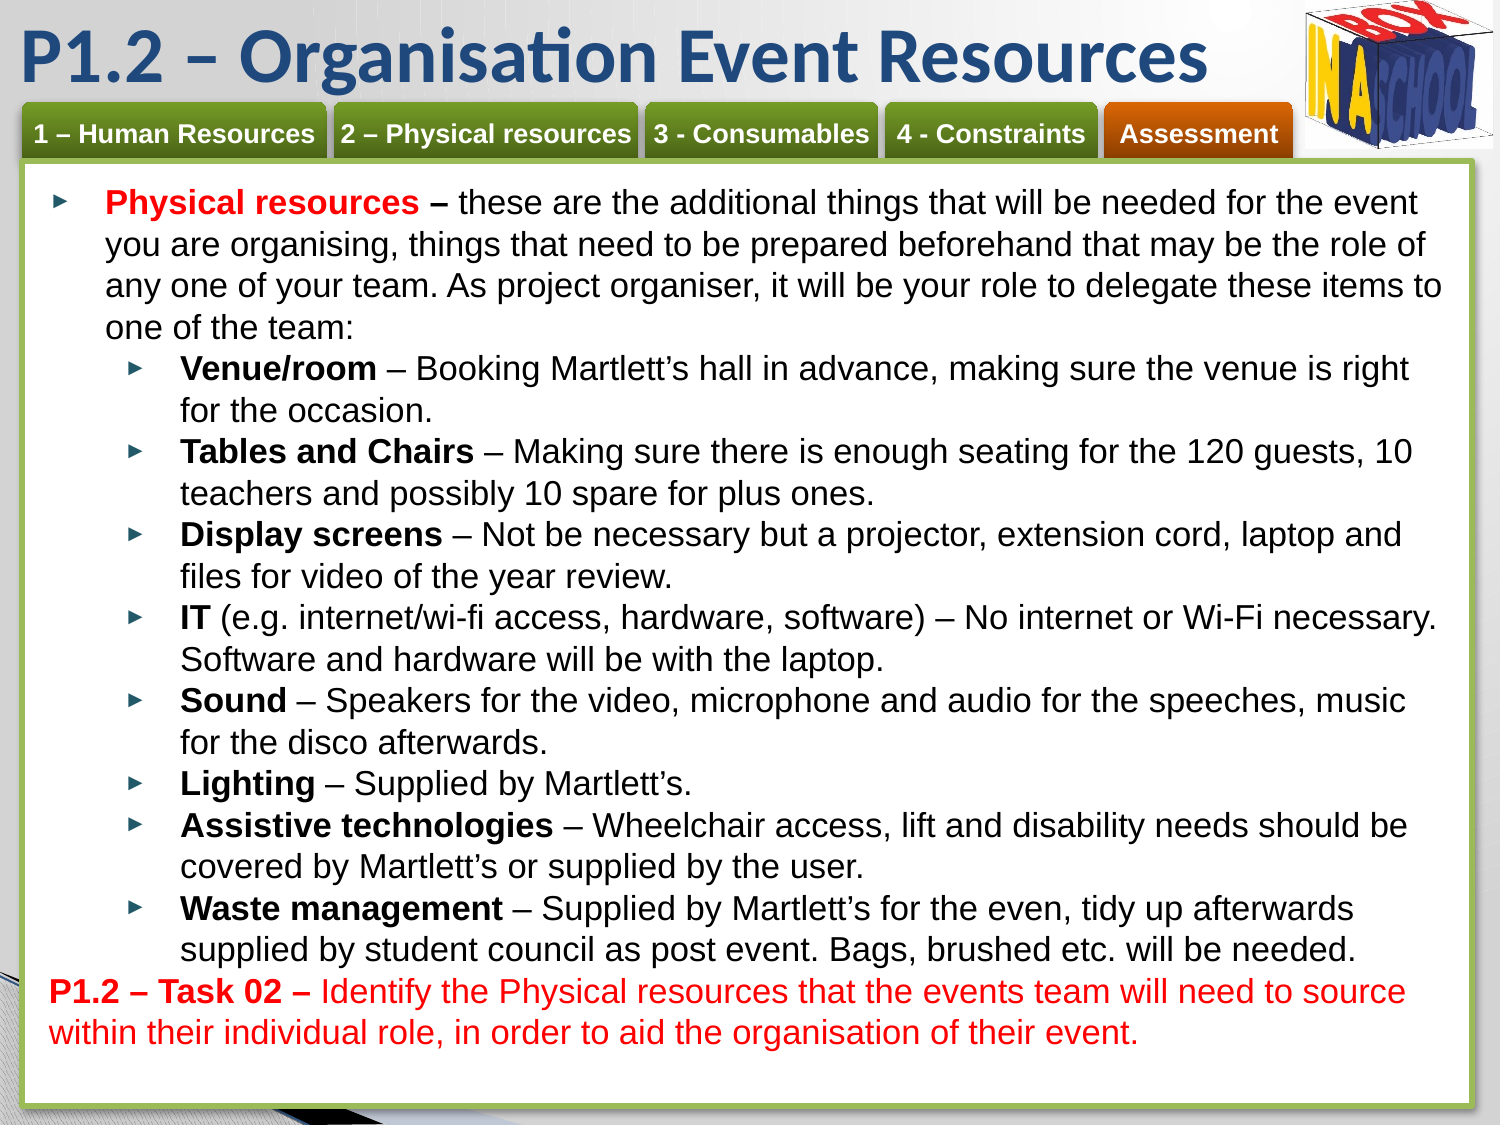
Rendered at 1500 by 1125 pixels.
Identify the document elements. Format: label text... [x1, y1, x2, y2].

picture [1305, 0, 1494, 149]
text_box Physical resources – these are the additional things that will be needed for the event you are organising, things that need to be prepared beforehand that may be the role of any one of your team. As project organiser, it will be your role to delegate these items to one of the team: Venue/room – Booking Martlett’s hall in advance, making sure the venue is right for the occasion. Tables and Chairs – Making sure there is enough seating for the 120 guests, 10 teachers and possibly 10 spare for plus ones. Display screens – Not be necessary but a projector, extension cord, laptop and files for video of the year review. IT (e.g. internet/wi-fi access, hardware, software) – No internet or Wi-Fi necessary. Software and hardware will be with the laptop. Sound – Speakers for the video, microphone and audio for the speeches, music for the disco afterwards. Lighting – Supplied by Martlett’s. Assistive technologies – Wheelchair access, lift and disability needs should be covered by Martlett’s or supplied by the user. Waste management – Supplied by Martlett’s for the even, tidy up afterwards supplied by student council as post event. Bags, brushed etc. will be needed. P1.2 – Task 02 – Identify the Physical resources that the events team will need to source within their individual role, in order to aid the organisation of their event. [34, 172, 1459, 1060]
picture [281, 1114, 303, 1125]
title P1.2 – Organisation Event Resources [5, 0, 1270, 102]
